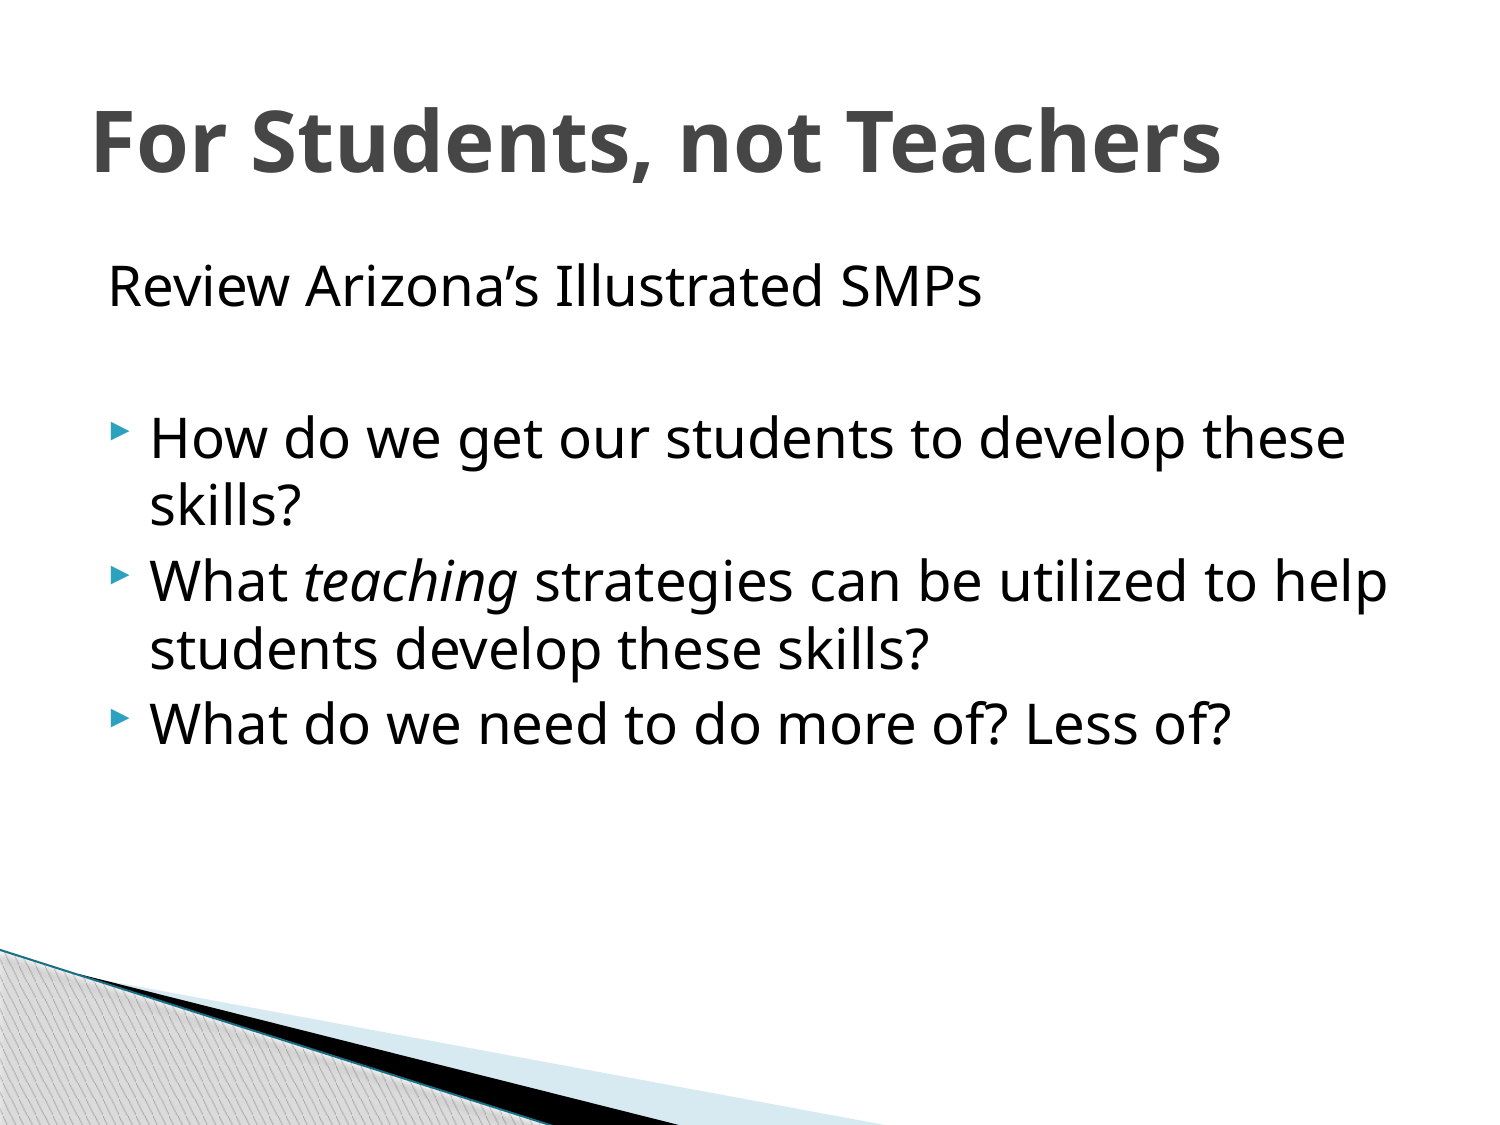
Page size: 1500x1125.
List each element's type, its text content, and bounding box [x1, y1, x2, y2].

list Review Arizona’s Illustrated SMPs How do we get our students to develop these skills? What teaching strategies can be utilized to help students develop these skills? What do we need to do more of? Less of? [75, 243, 1425, 986]
title For Students, not Teachers [75, 45, 1425, 233]
